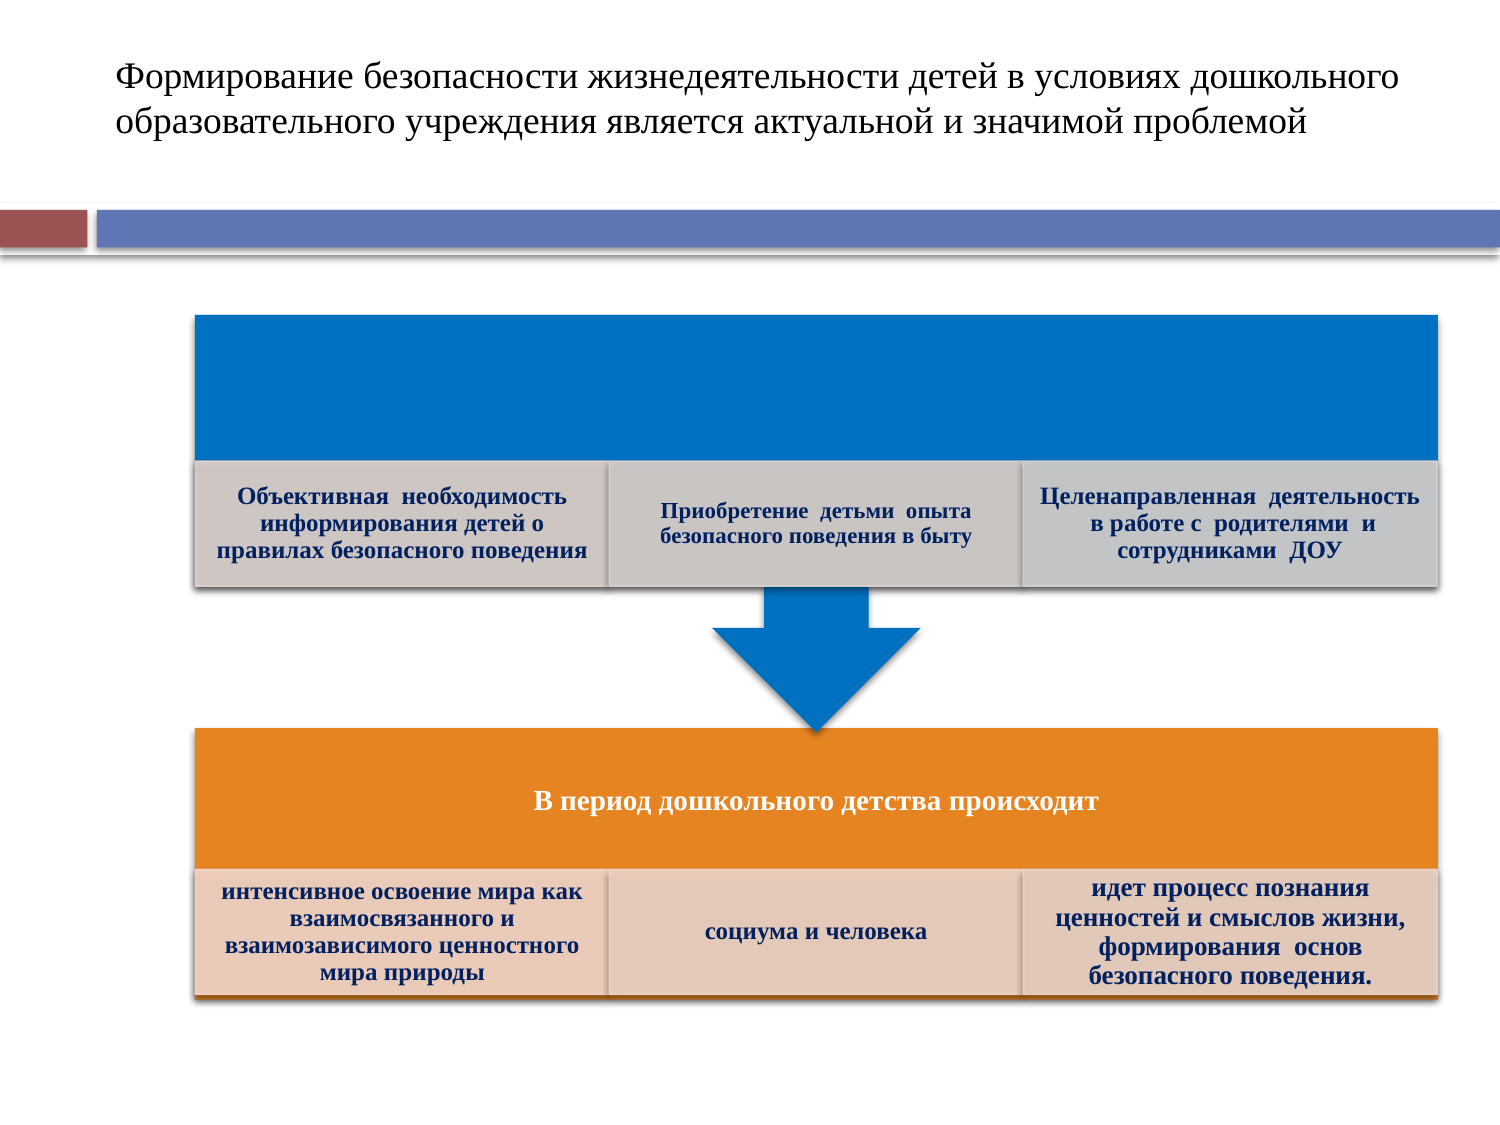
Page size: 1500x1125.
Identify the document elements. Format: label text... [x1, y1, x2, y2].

title Формирование безопасности жизнедеятельности детей в условиях дошкольного образовательного учреждения является актуальной и значимой проблемой [100, 37, 1438, 200]
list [194, 314, 1439, 1001]
